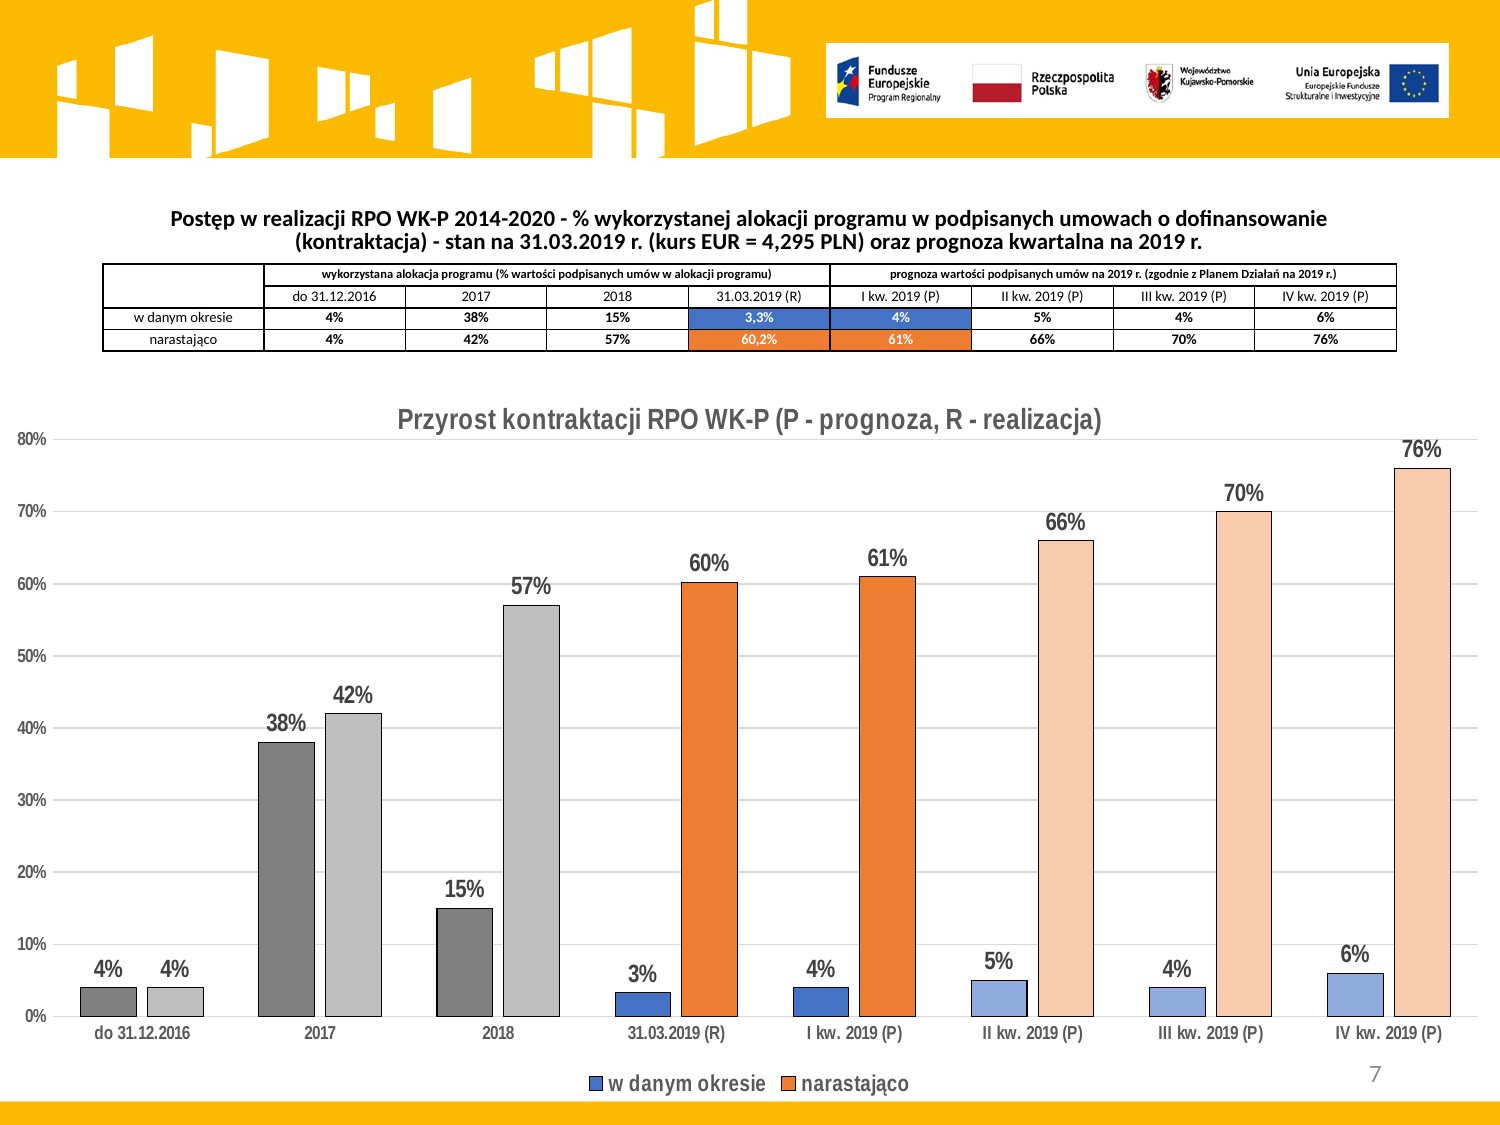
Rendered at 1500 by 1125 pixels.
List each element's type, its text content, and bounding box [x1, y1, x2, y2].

table_cell 70% [1114, 330, 1254, 350]
table_cell 15% [547, 309, 688, 329]
table_cell 38% [406, 309, 546, 329]
table_cell 2018 [547, 287, 688, 307]
table_cell 61% [831, 330, 971, 350]
table_cell do 31.12.2016 [265, 287, 405, 307]
table_header Postęp w realizacji RPO WK-P 2014-2020 - % wykorzystanej alokacji programu w podpisanych umowach o dofinansowanie (kontraktacja) - stan na 31.03.2019 r. (kurs EUR = 4,295 PLN) oraz prognoza kwartalna na 2019 r. [103, 199, 1397, 263]
table_cell 60,2% [689, 330, 829, 350]
table_cell 76% [1255, 330, 1396, 350]
table_cell 4% [265, 309, 405, 329]
table_cell w danym okresie [104, 309, 263, 329]
table_cell 31.03.2019 (R) [689, 287, 829, 307]
table_cell IV kw. 2019 (P) [1255, 287, 1396, 307]
table_cell 57% [547, 330, 688, 350]
table_cell [104, 265, 263, 307]
table_cell 4% [1114, 309, 1254, 329]
table_cell 4% [265, 330, 405, 350]
picture [0, 1103, 1500, 1125]
table_cell 42% [406, 330, 546, 350]
table_cell 4% [831, 309, 971, 329]
table_cell 6% [1255, 309, 1396, 329]
table_cell narastająco [104, 330, 263, 350]
table_cell 3,3% [689, 309, 829, 329]
table_cell I kw. 2019 (P) [831, 287, 971, 307]
table_cell prognoza wartości podpisanych umów na 2019 r. (zgodnie z Planem Działań na 2019 r.) [831, 265, 1396, 285]
table_cell 5% [972, 309, 1113, 329]
table_cell 2017 [406, 287, 546, 307]
table_cell 66% [972, 330, 1113, 350]
table_cell III kw. 2019 (P) [1114, 287, 1254, 307]
table_cell II kw. 2019 (P) [972, 287, 1113, 307]
table_cell wykorzystana alokacja programu (% wartości podpisanych umów w alokacji programu) [265, 265, 829, 285]
picture [0, 0, 1500, 370]
chart [0, 370, 1500, 1103]
